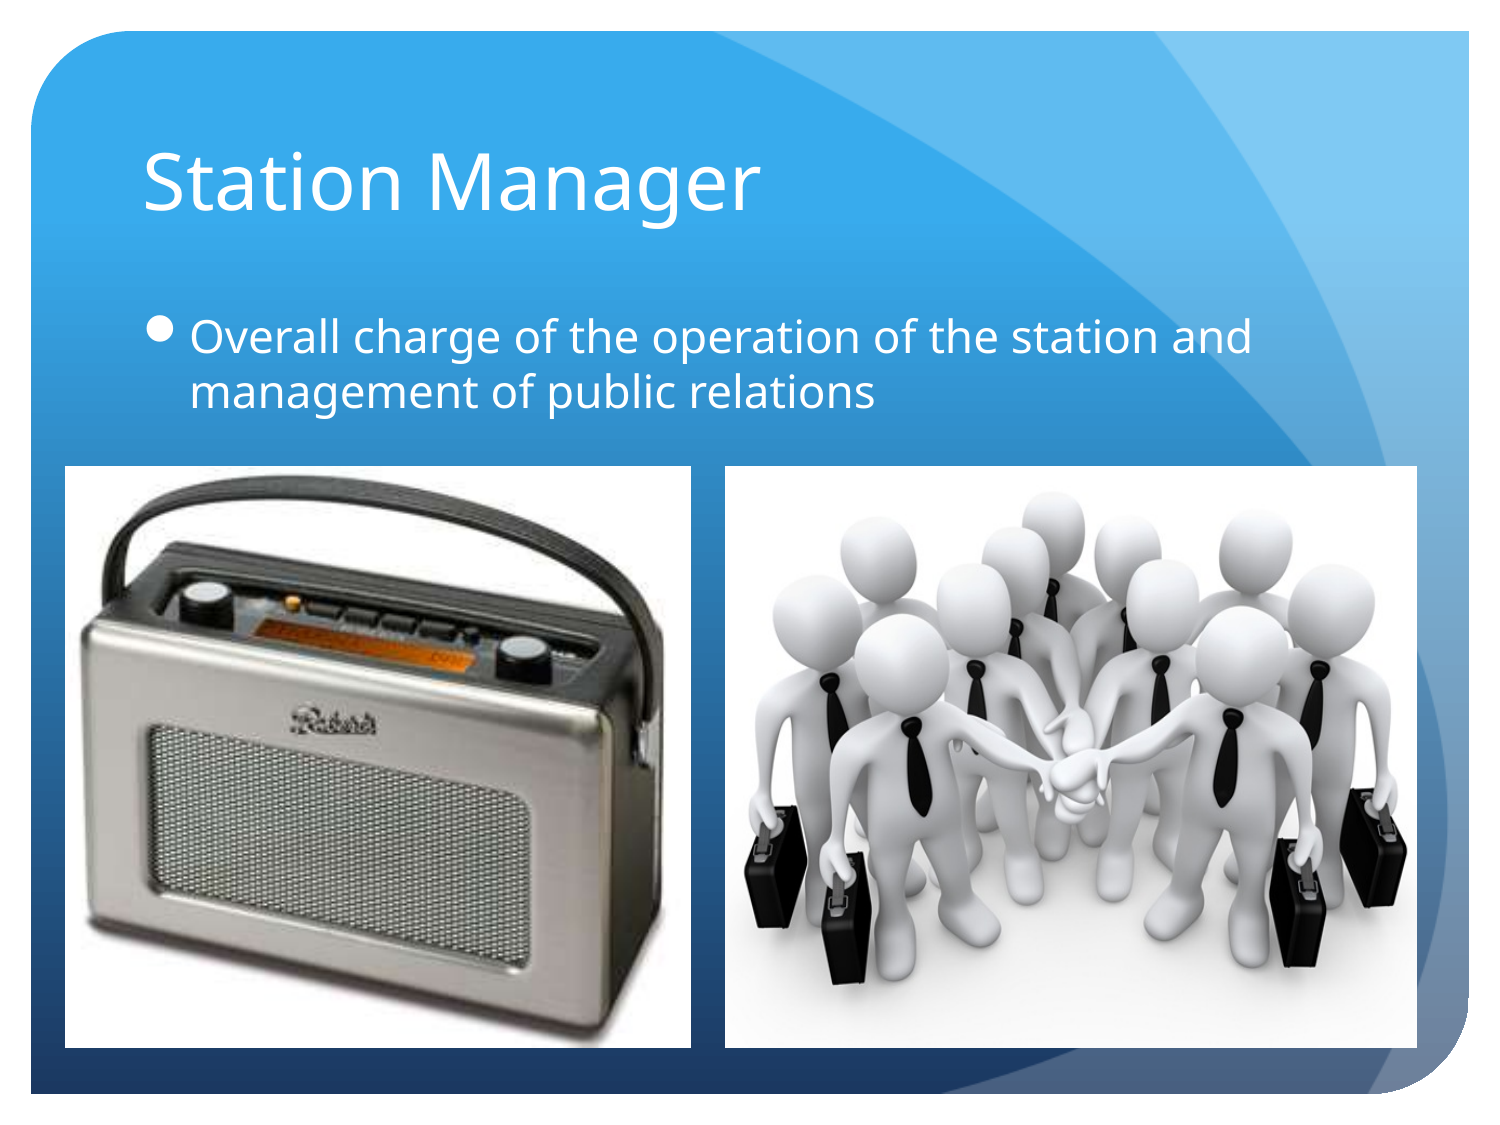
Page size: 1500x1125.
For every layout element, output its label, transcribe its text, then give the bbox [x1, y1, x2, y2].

list Overall charge of the operation of the station and management of public relations [127, 299, 1372, 991]
title Station Manager [127, 62, 1372, 234]
picture [24, 30, 1473, 1094]
